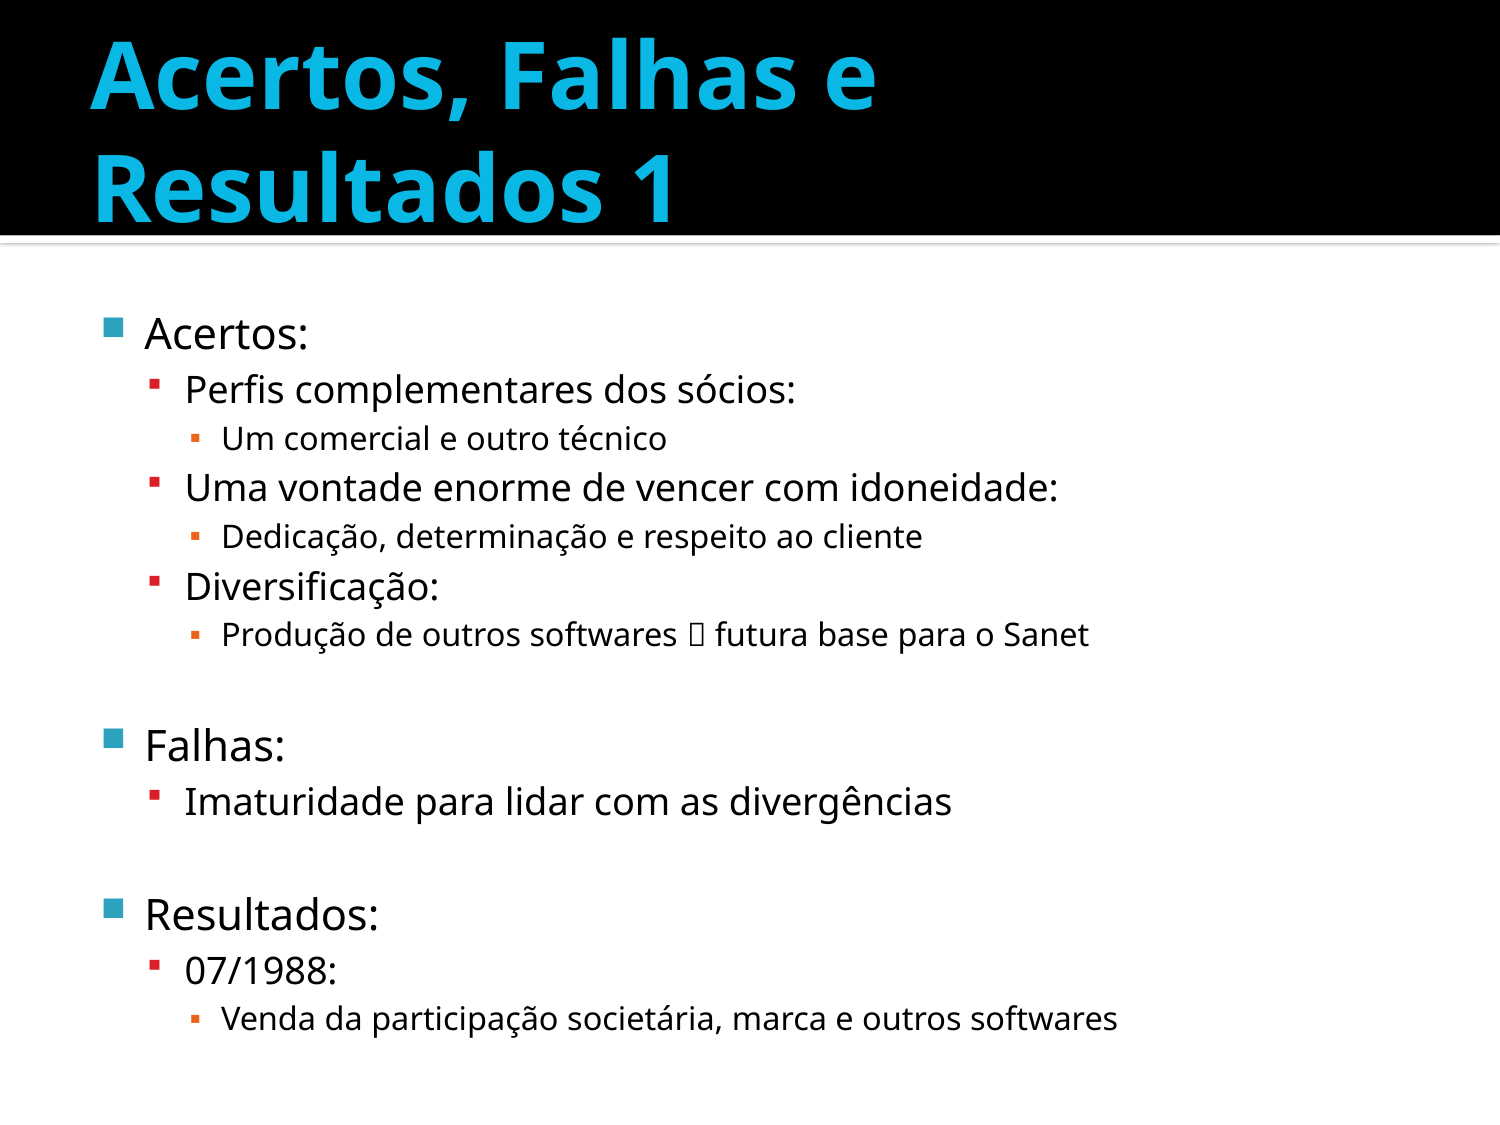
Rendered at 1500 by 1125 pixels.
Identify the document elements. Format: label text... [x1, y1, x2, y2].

title Acertos, Falhas e Resultados 1 [75, 25, 1425, 231]
list Acertos: Perfis complementares dos sócios: Um comercial e outro técnico Uma vontade enorme de vencer com idoneidade: Dedicação, determinação e respeito ao cliente Diversificação: Produção de outros softwares  futura base para o Sanet Falhas: Imaturidade para lidar com as divergências Resultados: 07/1988: Venda da participação societária, marca e outros softwares [75, 291, 1425, 1050]
